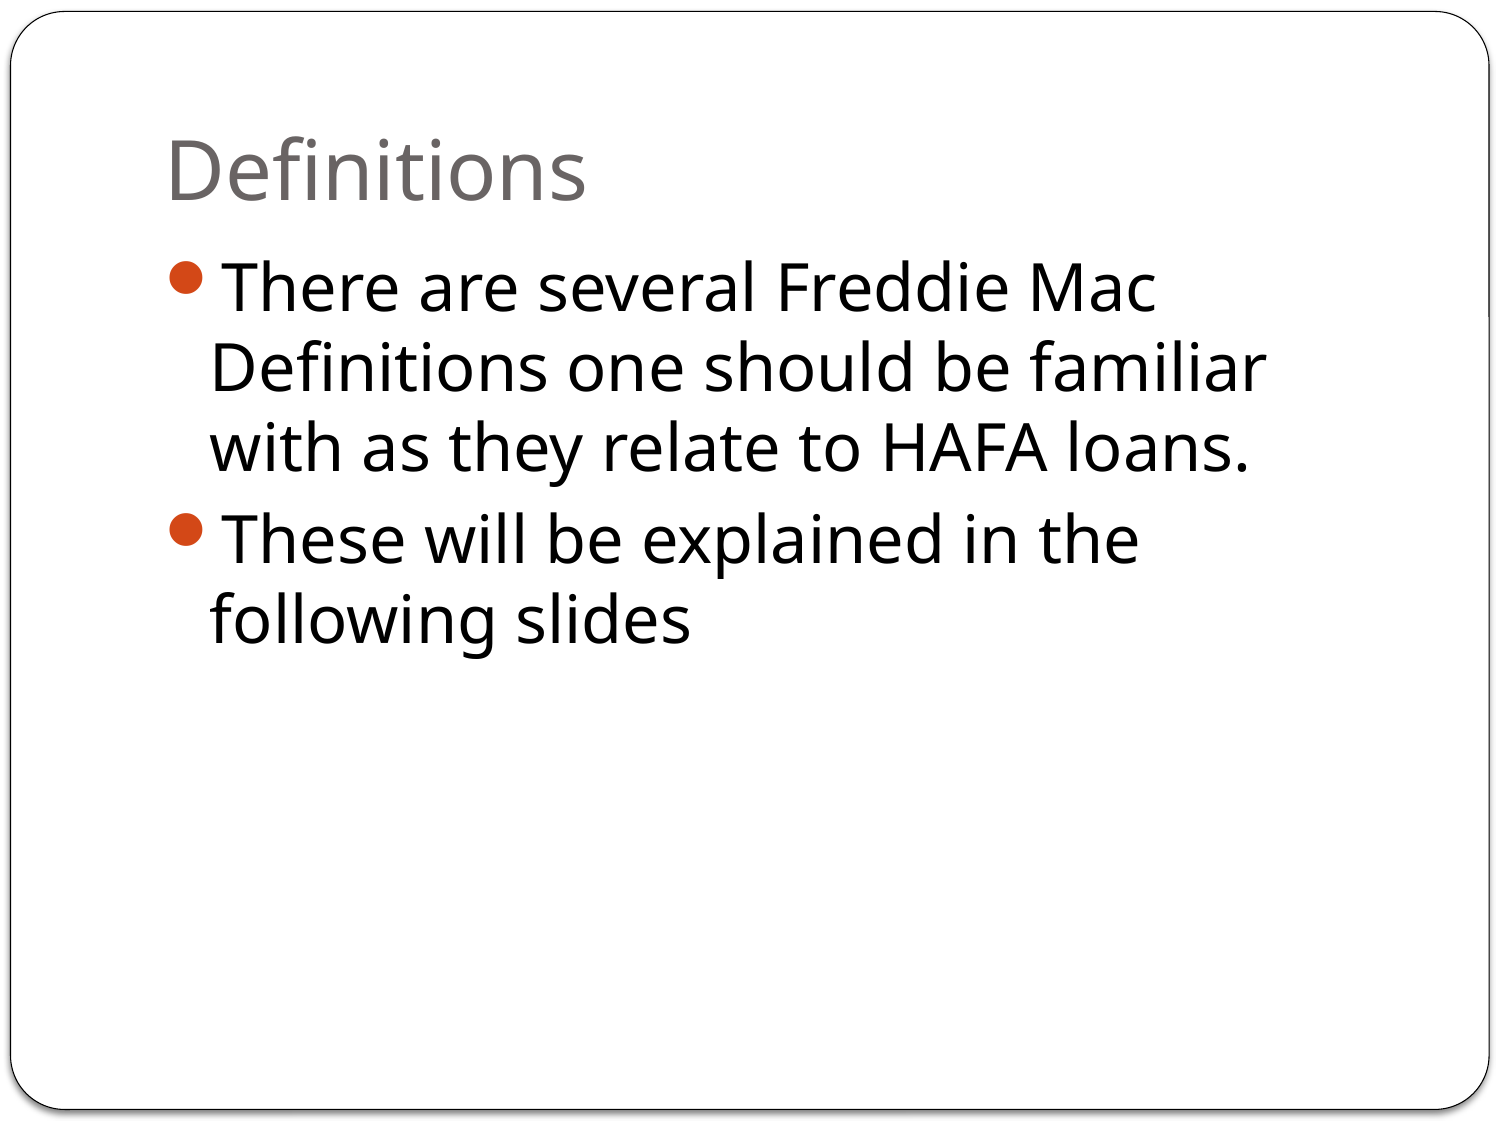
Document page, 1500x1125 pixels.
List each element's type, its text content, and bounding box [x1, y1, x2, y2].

title Definitions [150, 45, 1425, 233]
list There are several Freddie Mac Definitions one should be familiar with as they relate to HAFA loans. These will be explained in the following slides [150, 237, 1425, 988]
